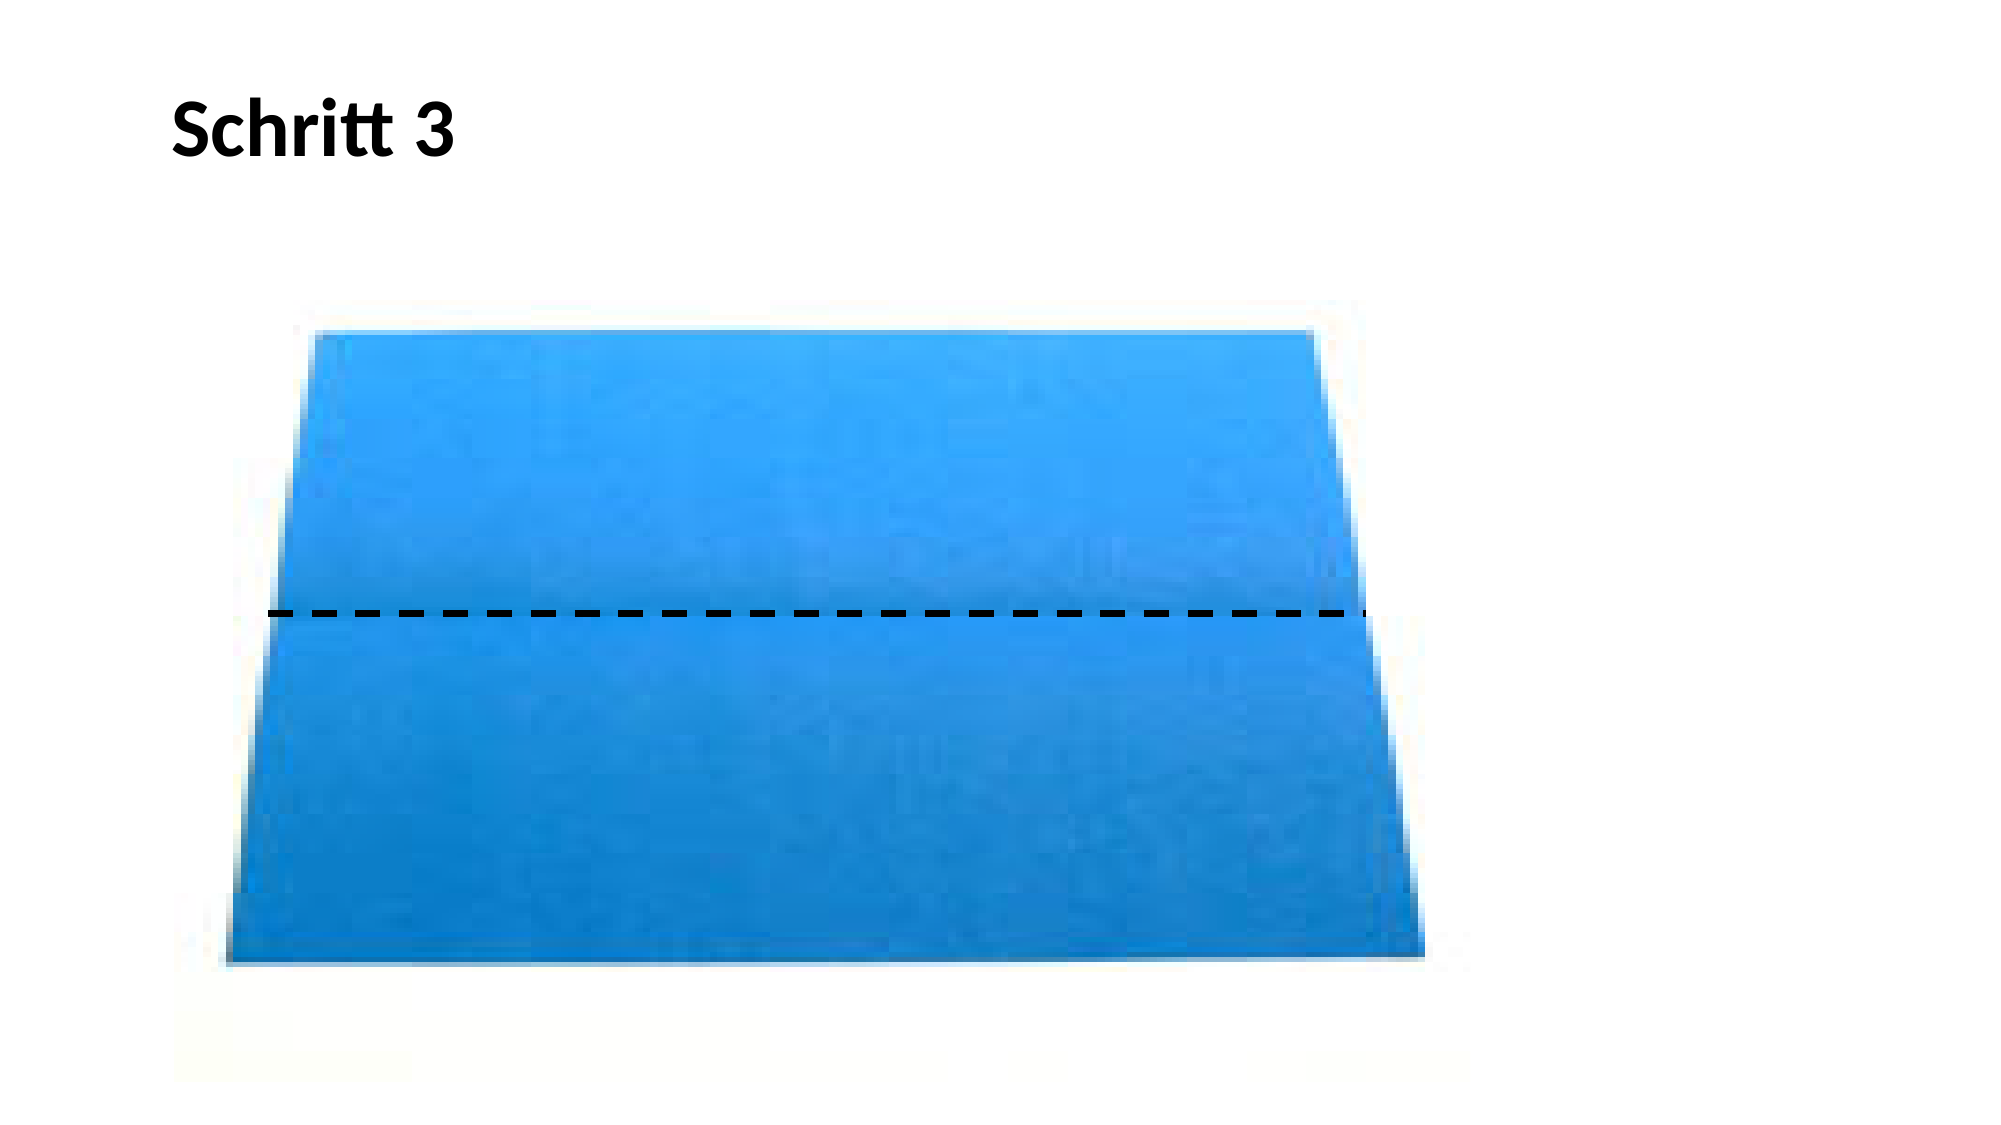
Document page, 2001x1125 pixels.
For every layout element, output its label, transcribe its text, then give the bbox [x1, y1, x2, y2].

picture [173, 222, 1471, 1082]
text_box Schritt 3 [156, 59, 472, 181]
